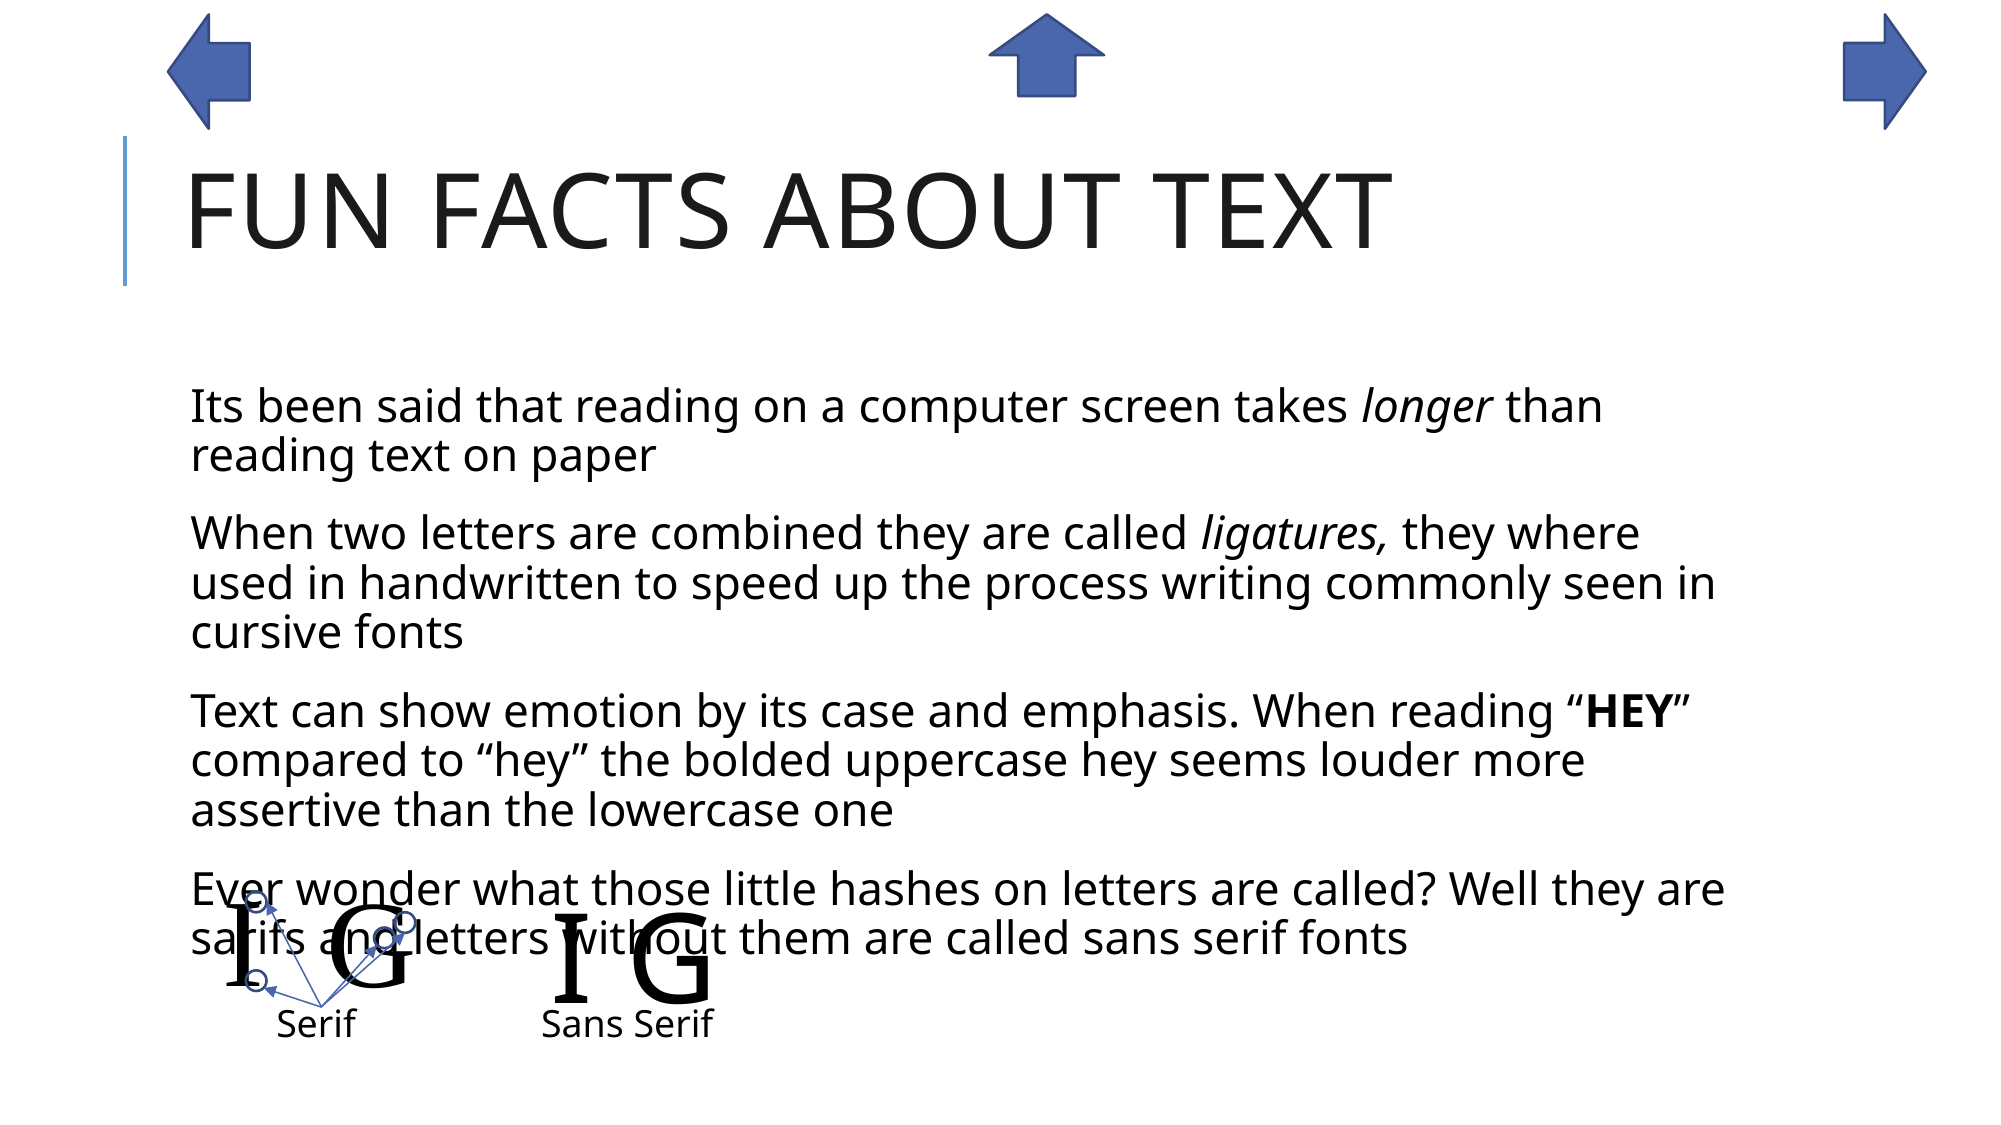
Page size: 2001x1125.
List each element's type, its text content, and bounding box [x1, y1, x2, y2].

text_box Sans Serif [526, 992, 729, 1053]
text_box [328, 944, 378, 1008]
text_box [328, 932, 406, 1008]
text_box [266, 901, 322, 1008]
text_box [393, 910, 417, 933]
text_box [244, 890, 267, 914]
text_box [166, 13, 251, 131]
text_box Serif [261, 1015, 372, 1053]
text_box G [611, 871, 733, 1036]
text_box G [312, 854, 433, 1020]
text_box [244, 969, 259, 993]
text_box [1842, 13, 1927, 131]
list Its been said that reading on a computer screen takes longer than reading text on paper When two letters are combined they are called ligatures, they where used in handwritten to speed up the process writing commonly seen in cursive fonts Text can show emotion by its case and emphasis. When reading “HEY” compared to “hey” the bolded uppercase hey seems louder more assertive than the lowercase one Ever wonder what those little hashes on letters are called? Well they are sarifs and letters without them are called sans serif fonts [168, 375, 1763, 1035]
text_box [988, 13, 1106, 98]
text_box I [535, 871, 608, 992]
title Fun Facts about text [168, 96, 1763, 342]
text_box I [207, 854, 311, 1019]
